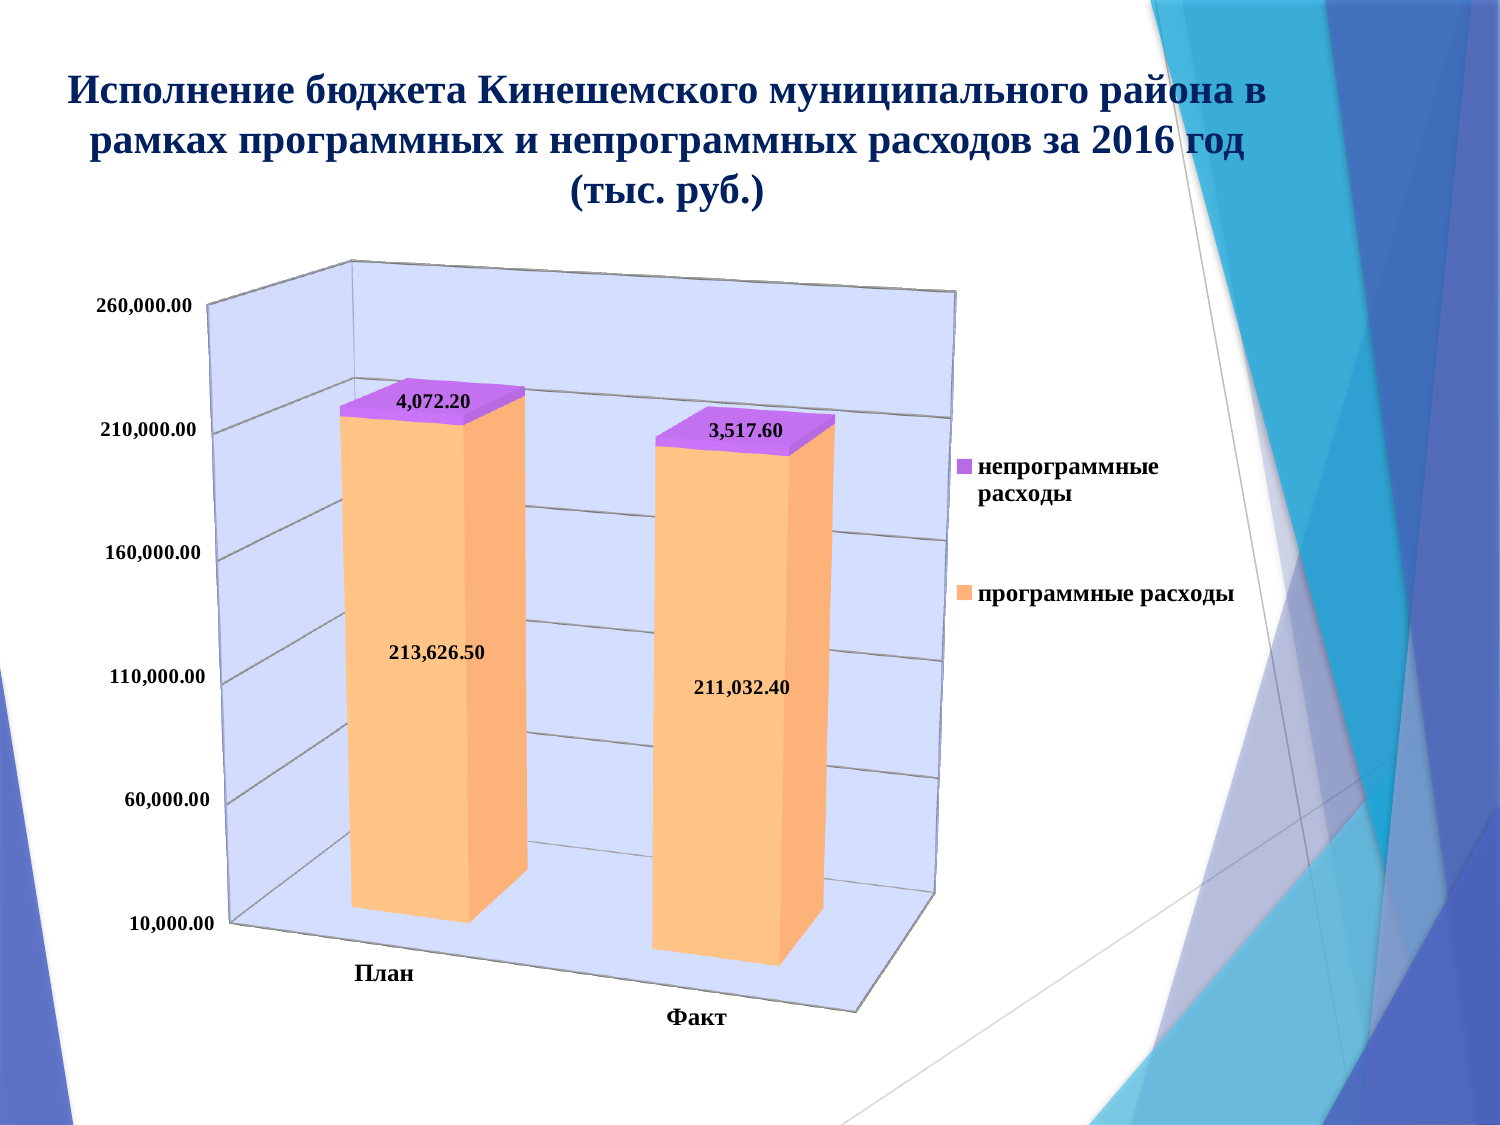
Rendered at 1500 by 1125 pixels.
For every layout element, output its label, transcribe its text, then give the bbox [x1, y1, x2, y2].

chart [52, 242, 1306, 1048]
text_box Исполнение бюджета Кинешемского муниципального района в рамках программных и непрограммных расходов за 2016 год (тыс. руб.) [29, 54, 1306, 220]
